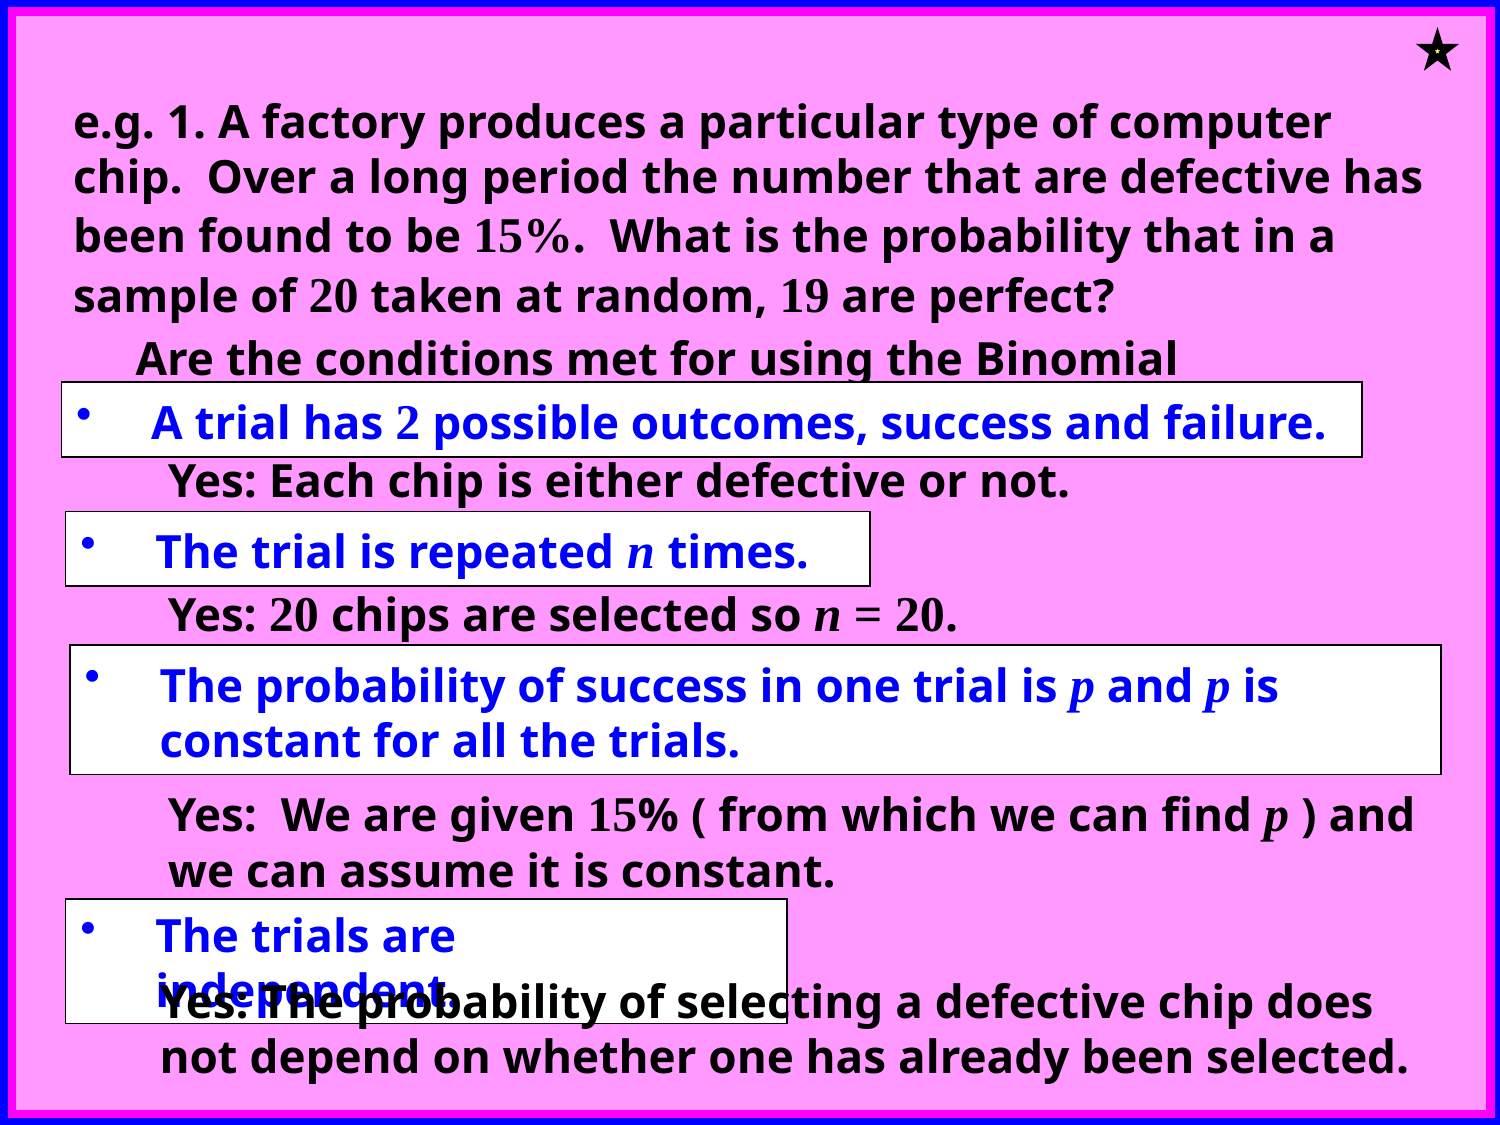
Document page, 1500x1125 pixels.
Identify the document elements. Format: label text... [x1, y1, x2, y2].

text_box The situation can be modelled with the Binomial distribution. [1418, 29, 1457, 69]
text_box A trial has 2 possible outcomes, success and failure. [61, 382, 1362, 457]
text_box Yes: Each chip is either defective or not. [153, 444, 1125, 515]
text_box e.g. 1. A factory produces a particular type of computer chip. Over a long period the number that are defective has been found to be 15%. What is the probability that in a sample of 20 taken at random, 19 are perfect? [58, 84, 1450, 330]
text_box The trial is repeated n times. [65, 511, 871, 587]
text_box Yes: We are given 15% ( from which we can find p ) and we can assume it is constant. [153, 773, 1442, 904]
text_box The trials are independent. [65, 898, 787, 1024]
text_box Yes: The probability of selecting a defective chip does not depend on whether one has already been selected. [144, 965, 1446, 1091]
text_box Yes: 20 chips are selected so n = 20. [153, 573, 1037, 649]
text_box [1425, 37, 1450, 63]
text_box The probability of success in one trial is p and p is constant for all the trials. [69, 644, 1442, 775]
text_box Are the conditions met for using the Binomial model? [120, 322, 1355, 382]
